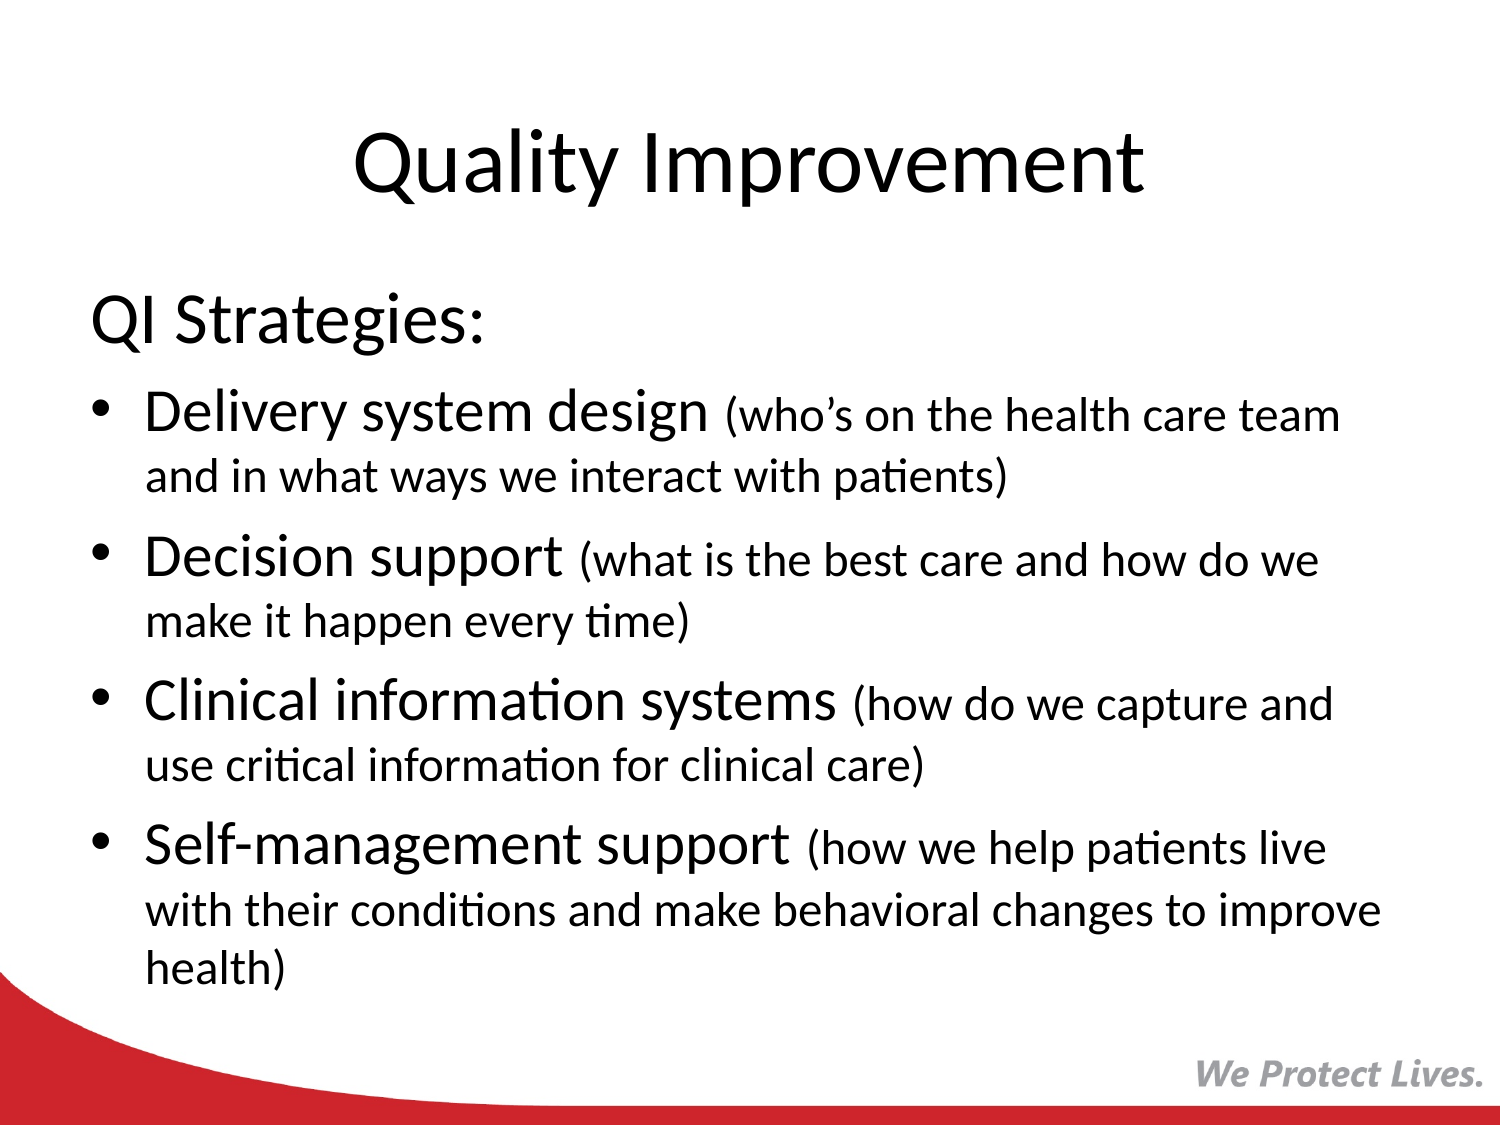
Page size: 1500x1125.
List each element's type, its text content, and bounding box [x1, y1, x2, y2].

title Quality Improvement [24, 75, 1475, 238]
list QI Strategies: Delivery system design (who’s on the health care team and in what ways we interact with patients) Decision support (what is the best care and how do we make it happen every time) Clinical information systems (how do we capture and use critical information for clinical care) Self-management support (how we help patients live with their conditions and make behavioral changes to improve health) [75, 262, 1425, 1005]
picture [0, 0, 1500, 1125]
